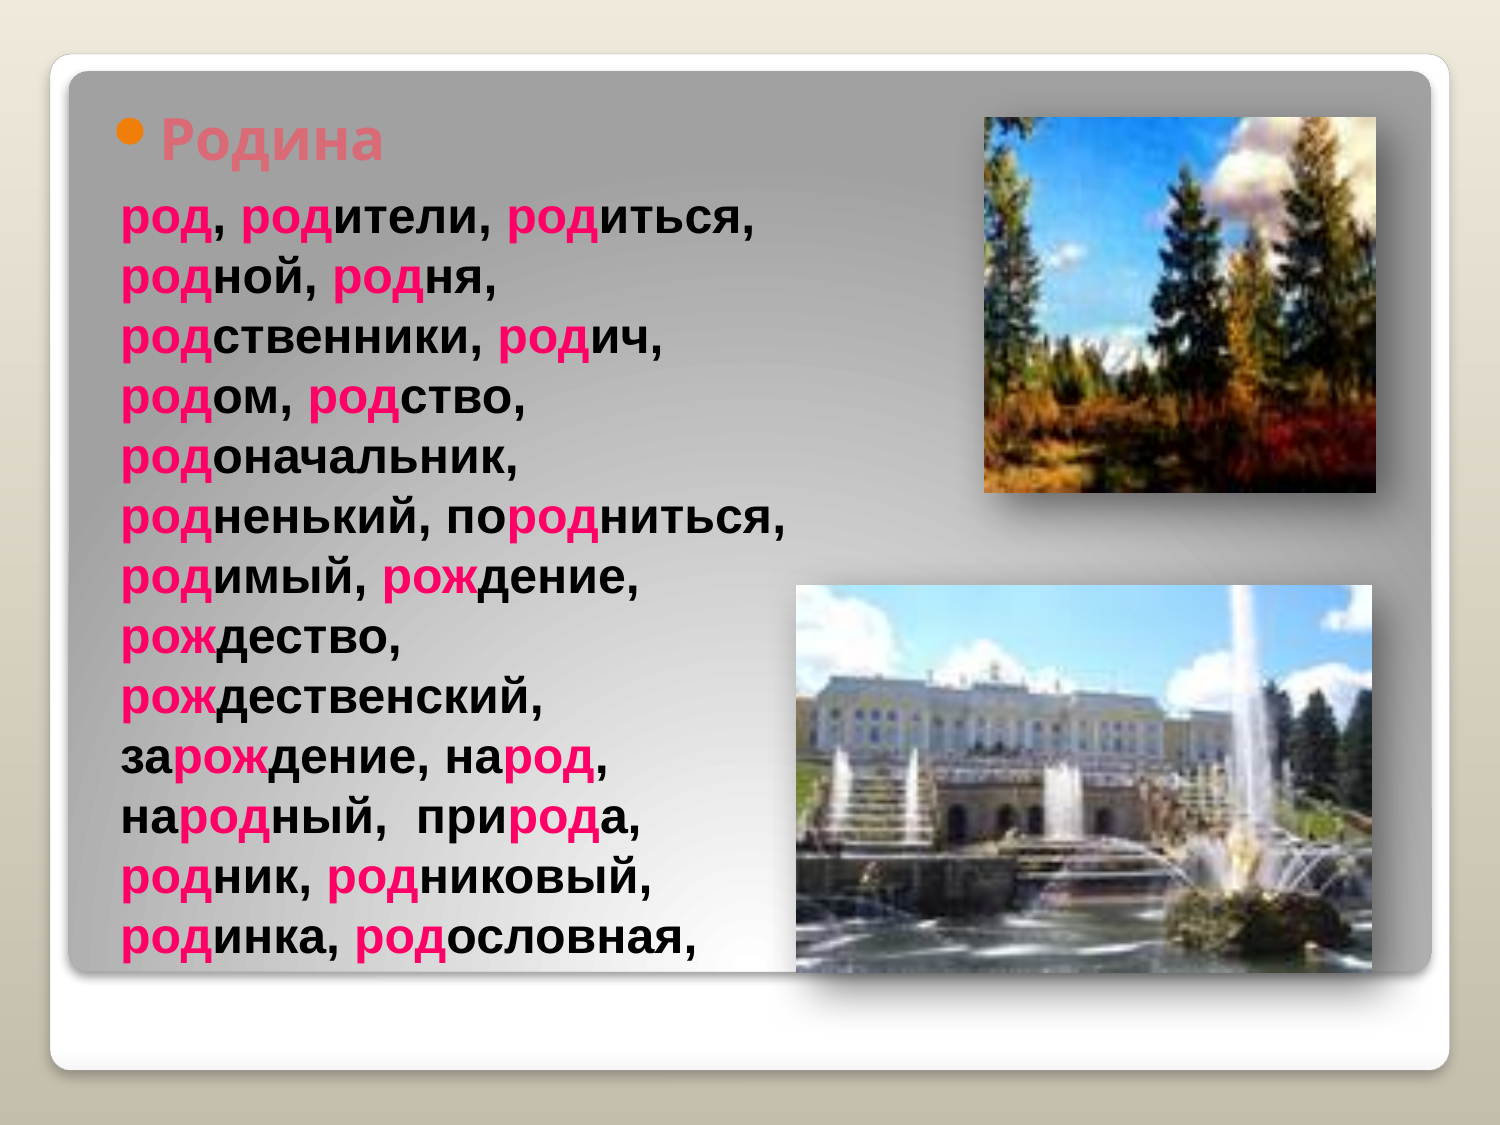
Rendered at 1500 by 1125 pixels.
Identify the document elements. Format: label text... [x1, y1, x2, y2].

list Родина [82, 86, 1425, 305]
picture [984, 116, 1377, 493]
text_box род, родители, родиться, родной, родня, родственники, родич, родом, родство, родоначальник, родненький, породниться, родимый, рождение, рождество, рождественский, зарождение, народ, народный, природа, родник, родниковый, родинка, родословная, [105, 175, 821, 971]
picture [796, 585, 1372, 973]
